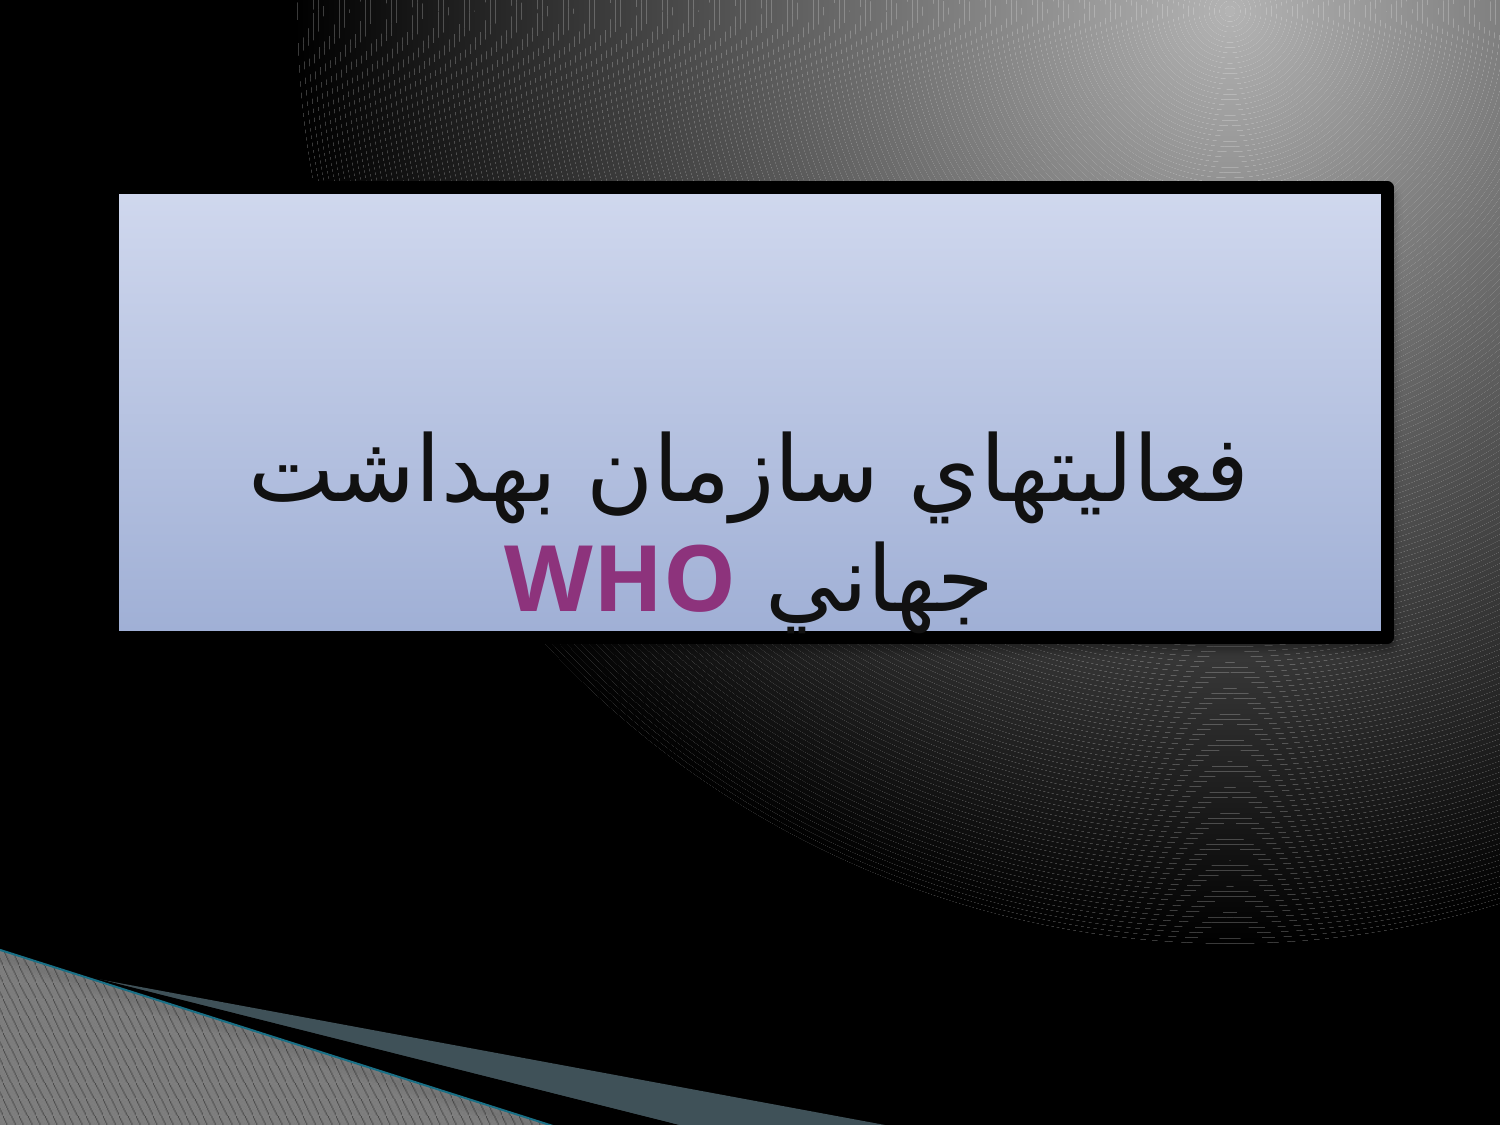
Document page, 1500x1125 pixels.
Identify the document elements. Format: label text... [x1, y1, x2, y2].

picture [0, 952, 543, 1125]
title فعاليتهاي سازمان بهداشت جهاني WHO [112, 187, 1388, 638]
